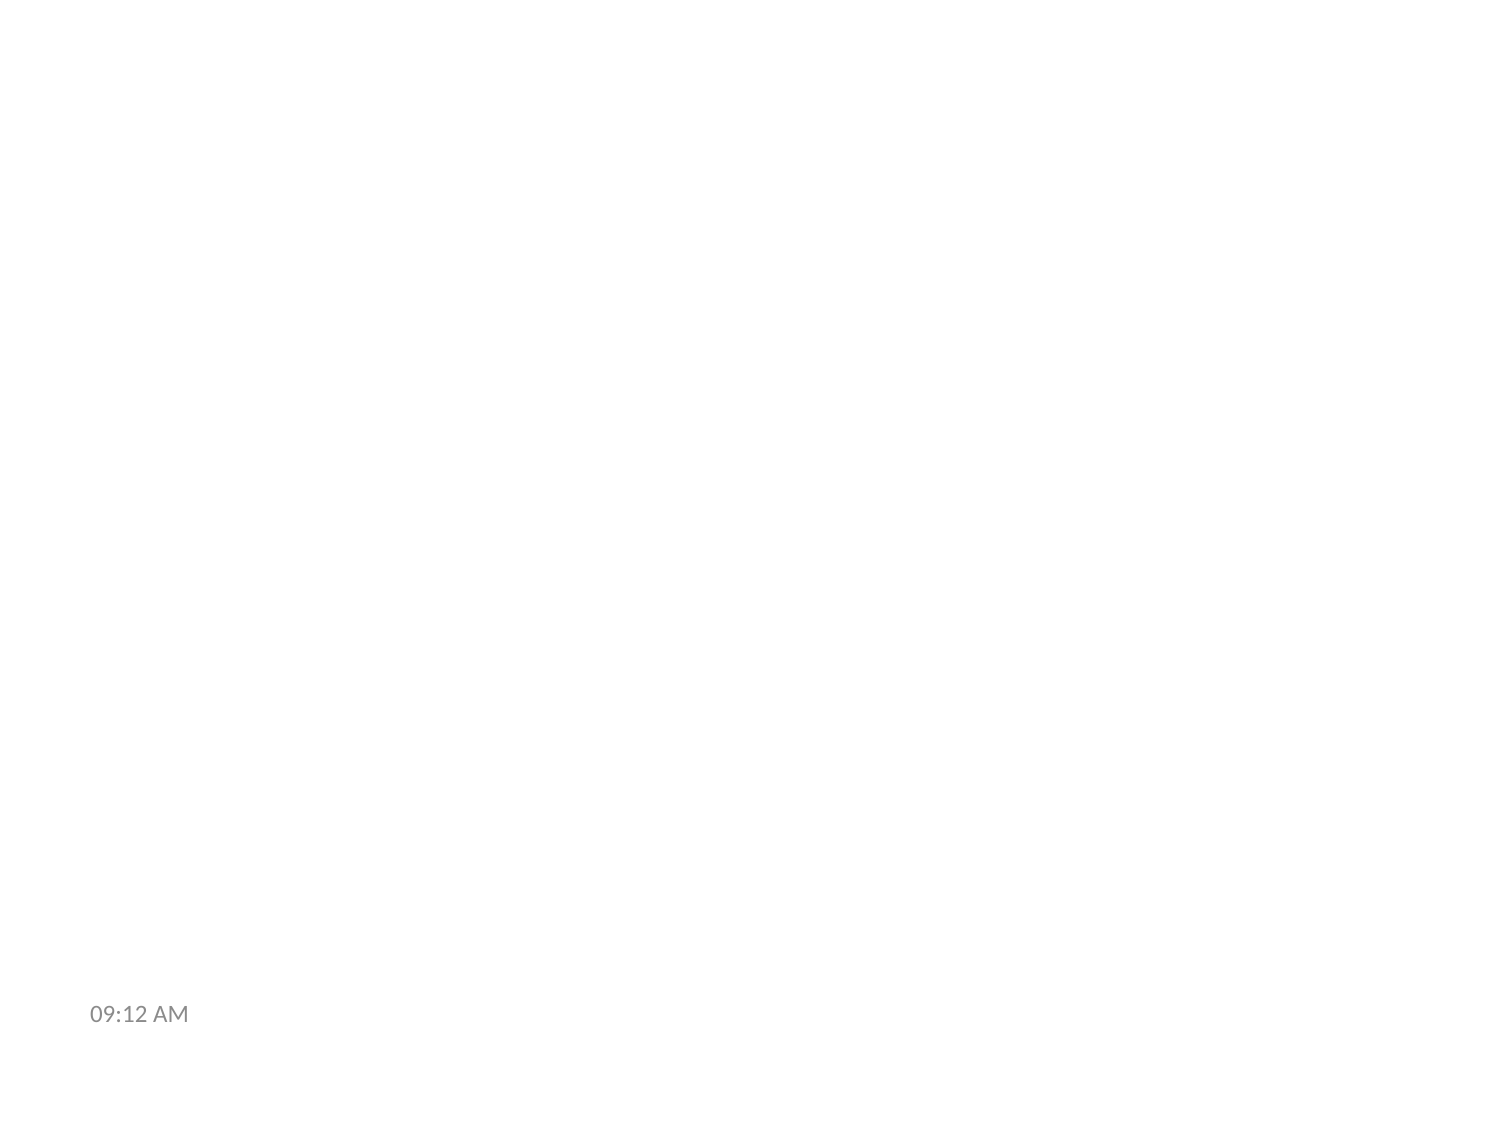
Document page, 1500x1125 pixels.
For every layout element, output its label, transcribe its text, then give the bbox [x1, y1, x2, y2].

text_box 3:35 PM [75, 982, 425, 1043]
